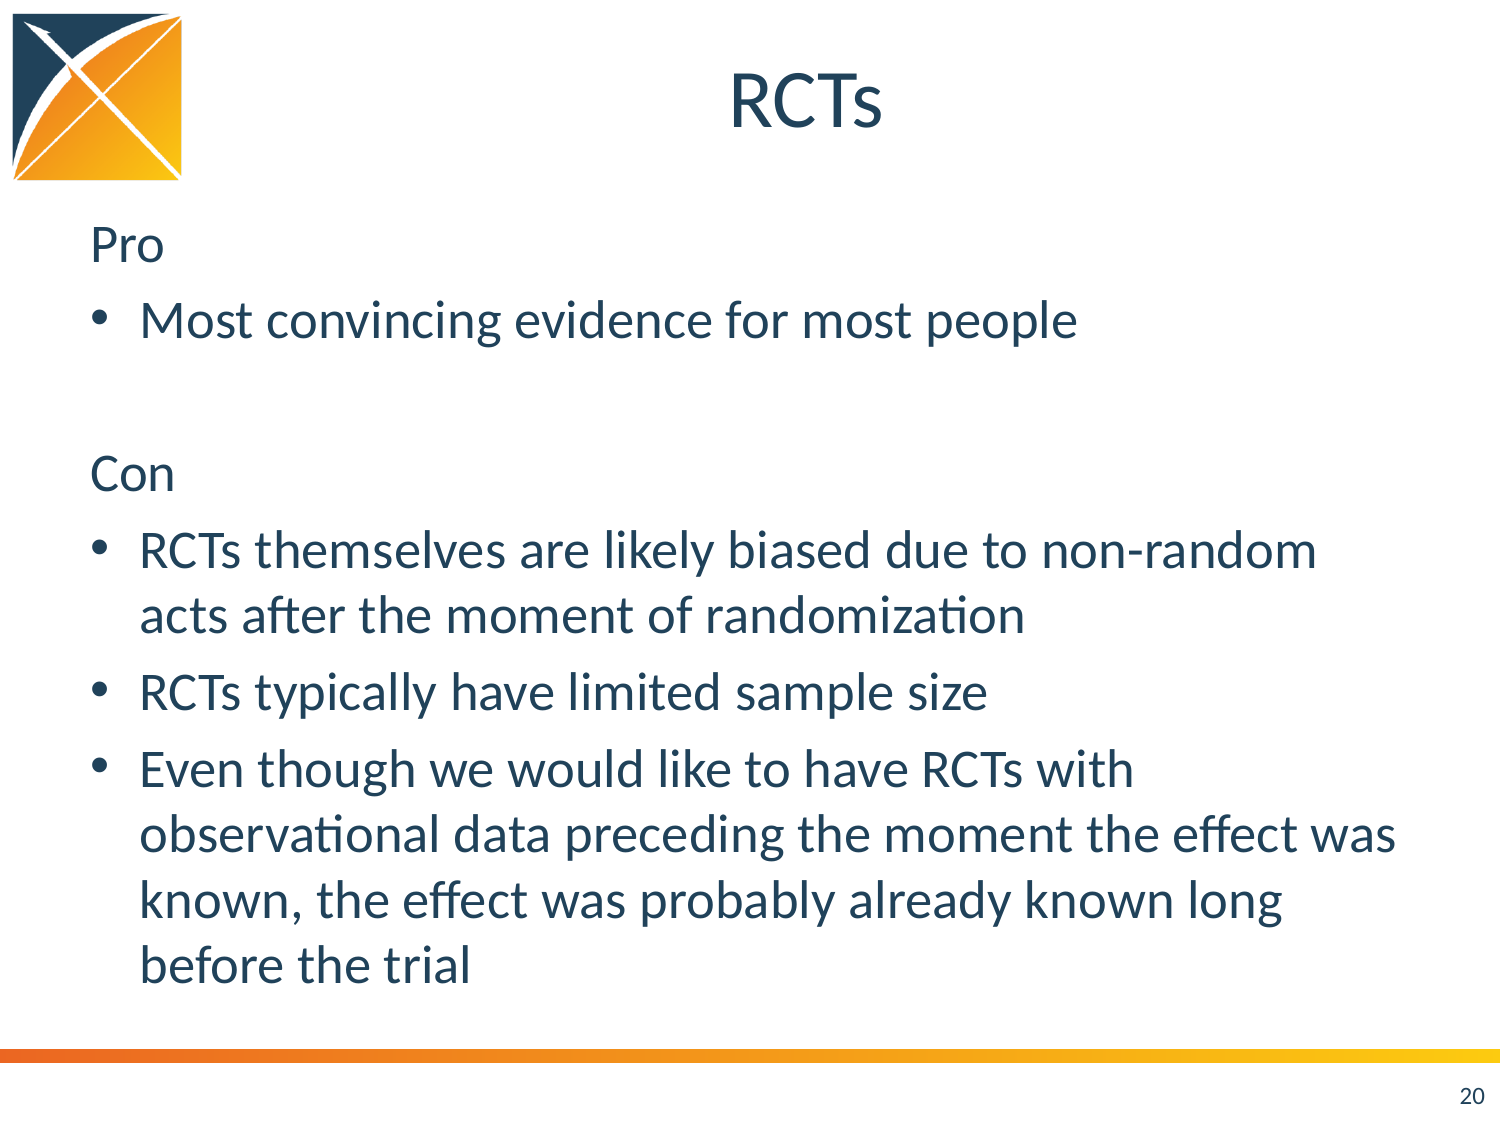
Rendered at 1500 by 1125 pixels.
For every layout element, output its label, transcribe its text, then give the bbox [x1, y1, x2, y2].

list Pro Most convincing evidence for most people Con RCTs themselves are likely biased due to non-random acts after the moment of randomization RCTs typically have limited sample size Even though we would like to have RCTs with observational data preceding the moment the effect was known, the effect was probably already known long before the trial [75, 200, 1425, 1005]
title RCTs [187, 24, 1425, 163]
picture [0, 0, 206, 200]
slide_number 20 [1149, 1065, 1500, 1125]
